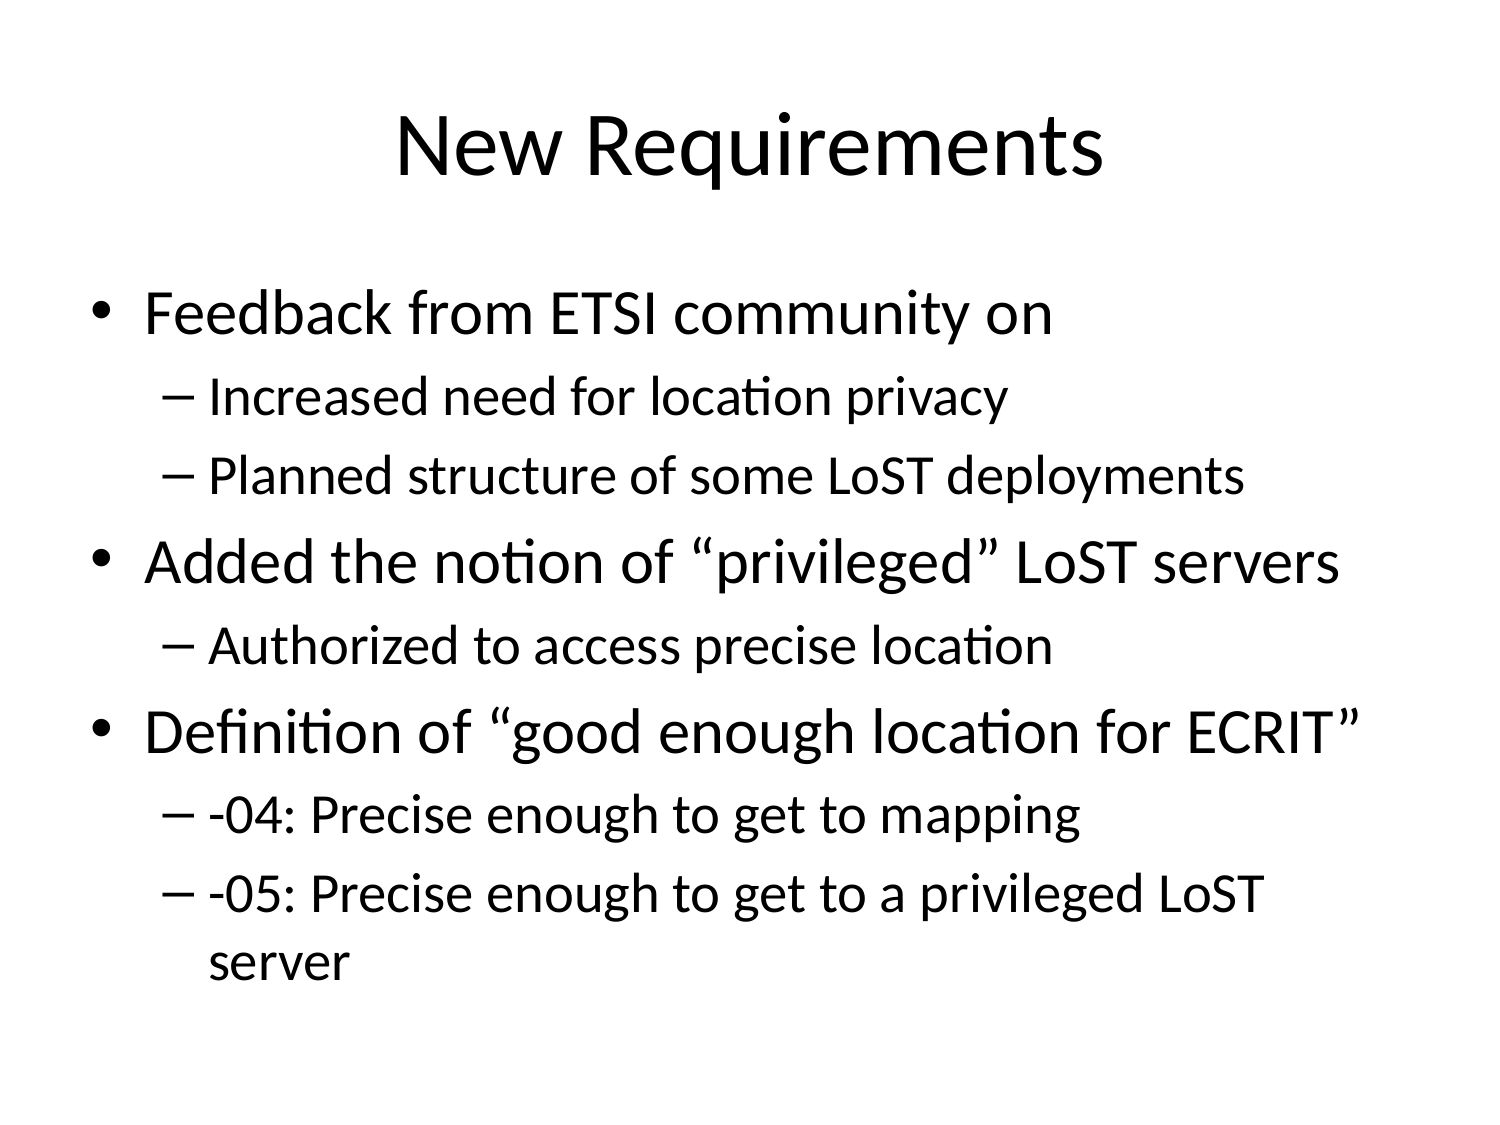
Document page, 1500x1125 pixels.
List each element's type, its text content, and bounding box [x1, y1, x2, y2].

title New Requirements [75, 45, 1425, 233]
list Feedback from ETSI community on Increased need for location privacy Planned structure of some LoST deployments Added the notion of “privileged” LoST servers Authorized to access precise location Definition of “good enough location for ECRIT” -04: Precise enough to get to mapping -05: Precise enough to get to a privileged LoST server [75, 262, 1425, 1005]
